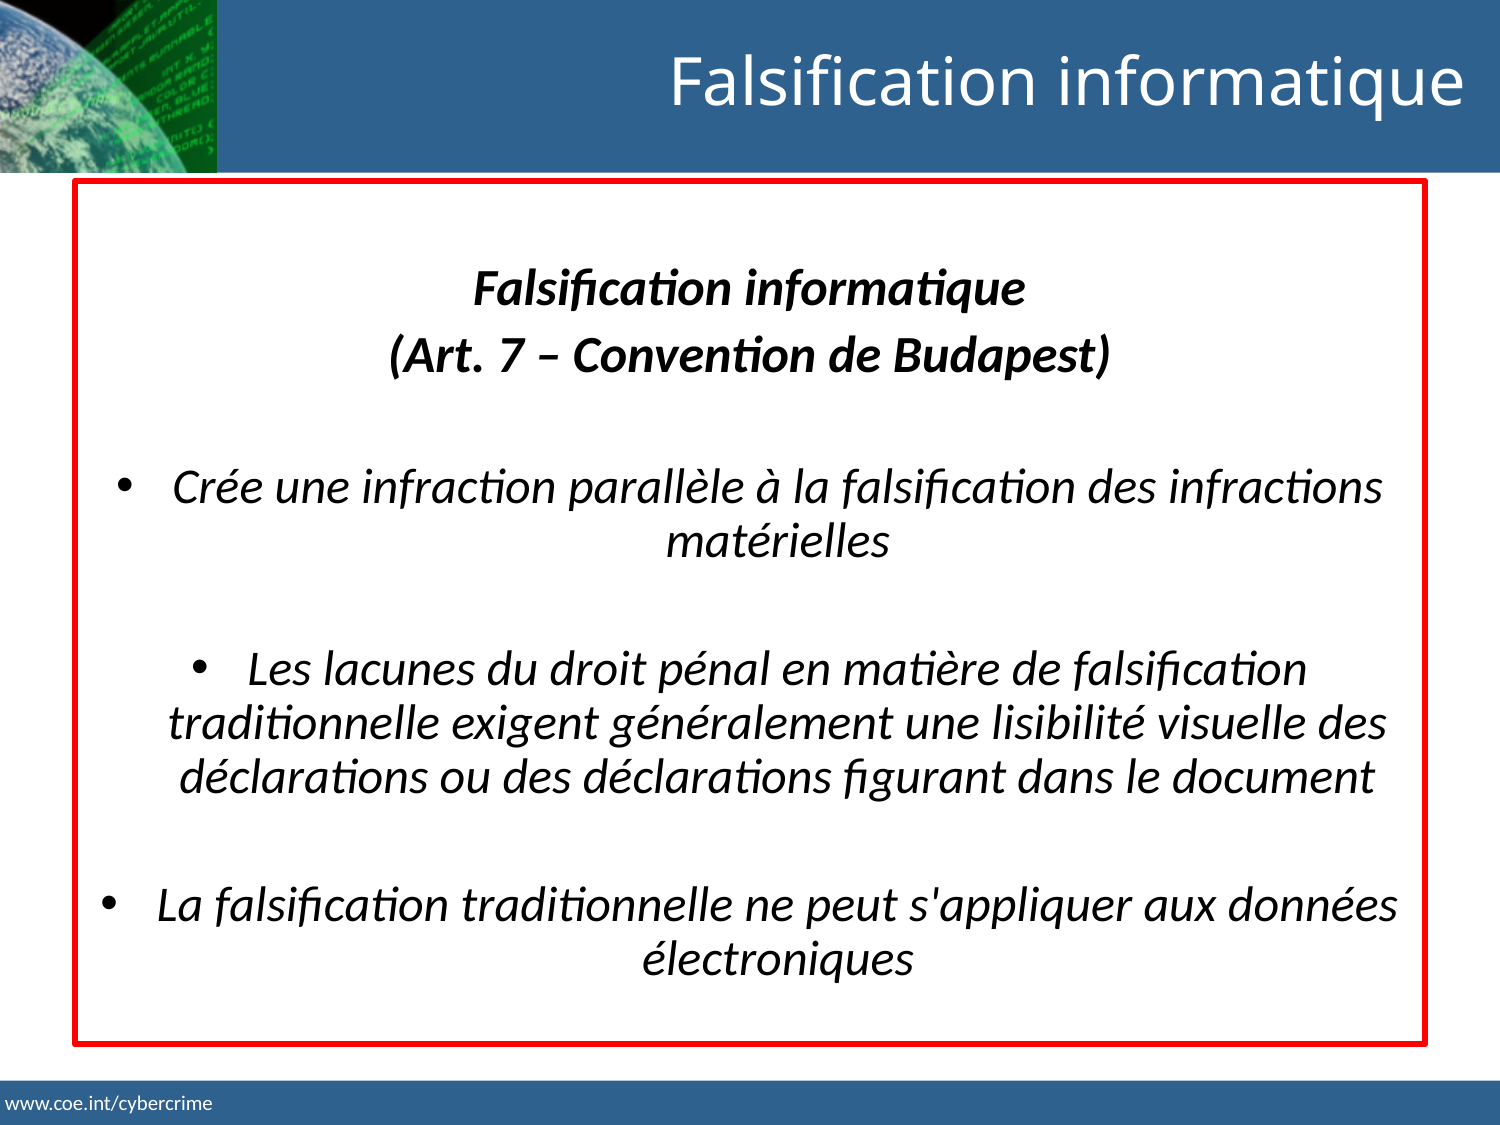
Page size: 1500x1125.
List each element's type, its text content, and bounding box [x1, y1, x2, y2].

text_box Falsification informatique (Art. 7 – Convention de Budapest) Crée une infraction parallèle à la falsification des infractions matérielles Les lacunes du droit pénal en matière de falsification traditionnelle exigent généralement une lisibilité visuelle des déclarations ou des déclarations figurant dans le document La falsification traditionnelle ne peut s'appliquer aux données électroniques [74, 180, 1425, 1045]
text_box Falsification informatique [230, 31, 1483, 126]
picture [0, 0, 217, 173]
